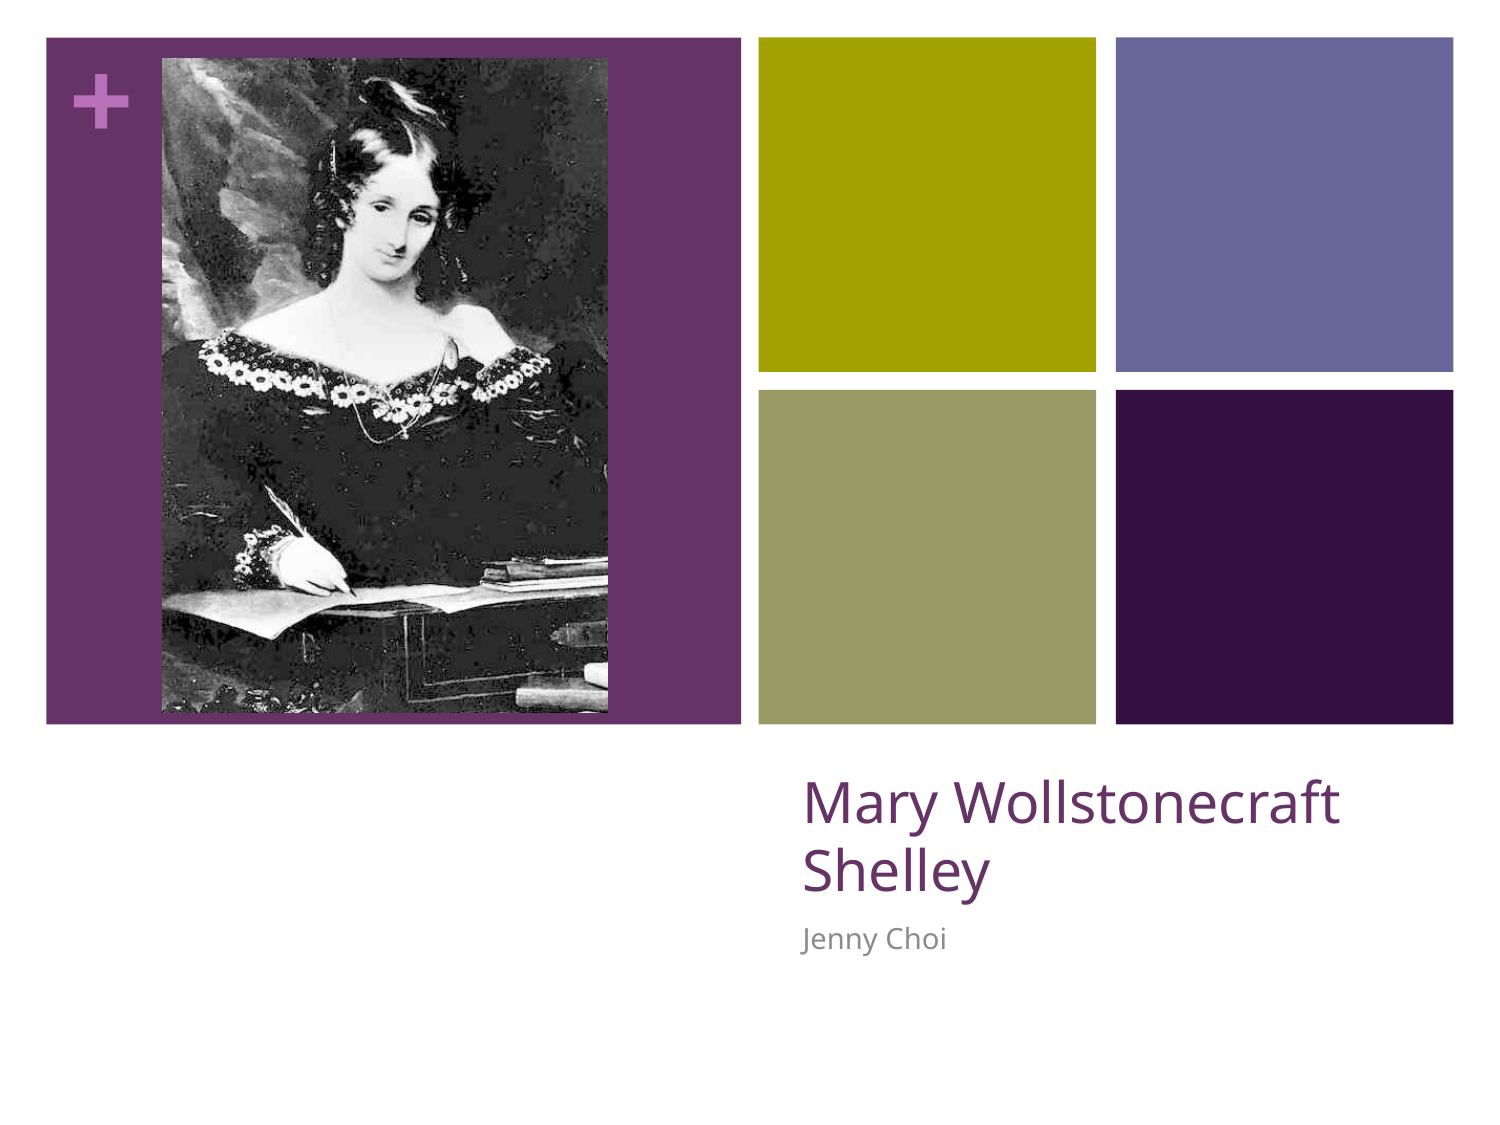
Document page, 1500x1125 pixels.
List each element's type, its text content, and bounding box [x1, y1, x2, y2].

subtitle Jenny Choi [787, 912, 1450, 1036]
picture [161, 58, 608, 713]
title Mary Wollstonecraft Shelley [787, 758, 1450, 912]
